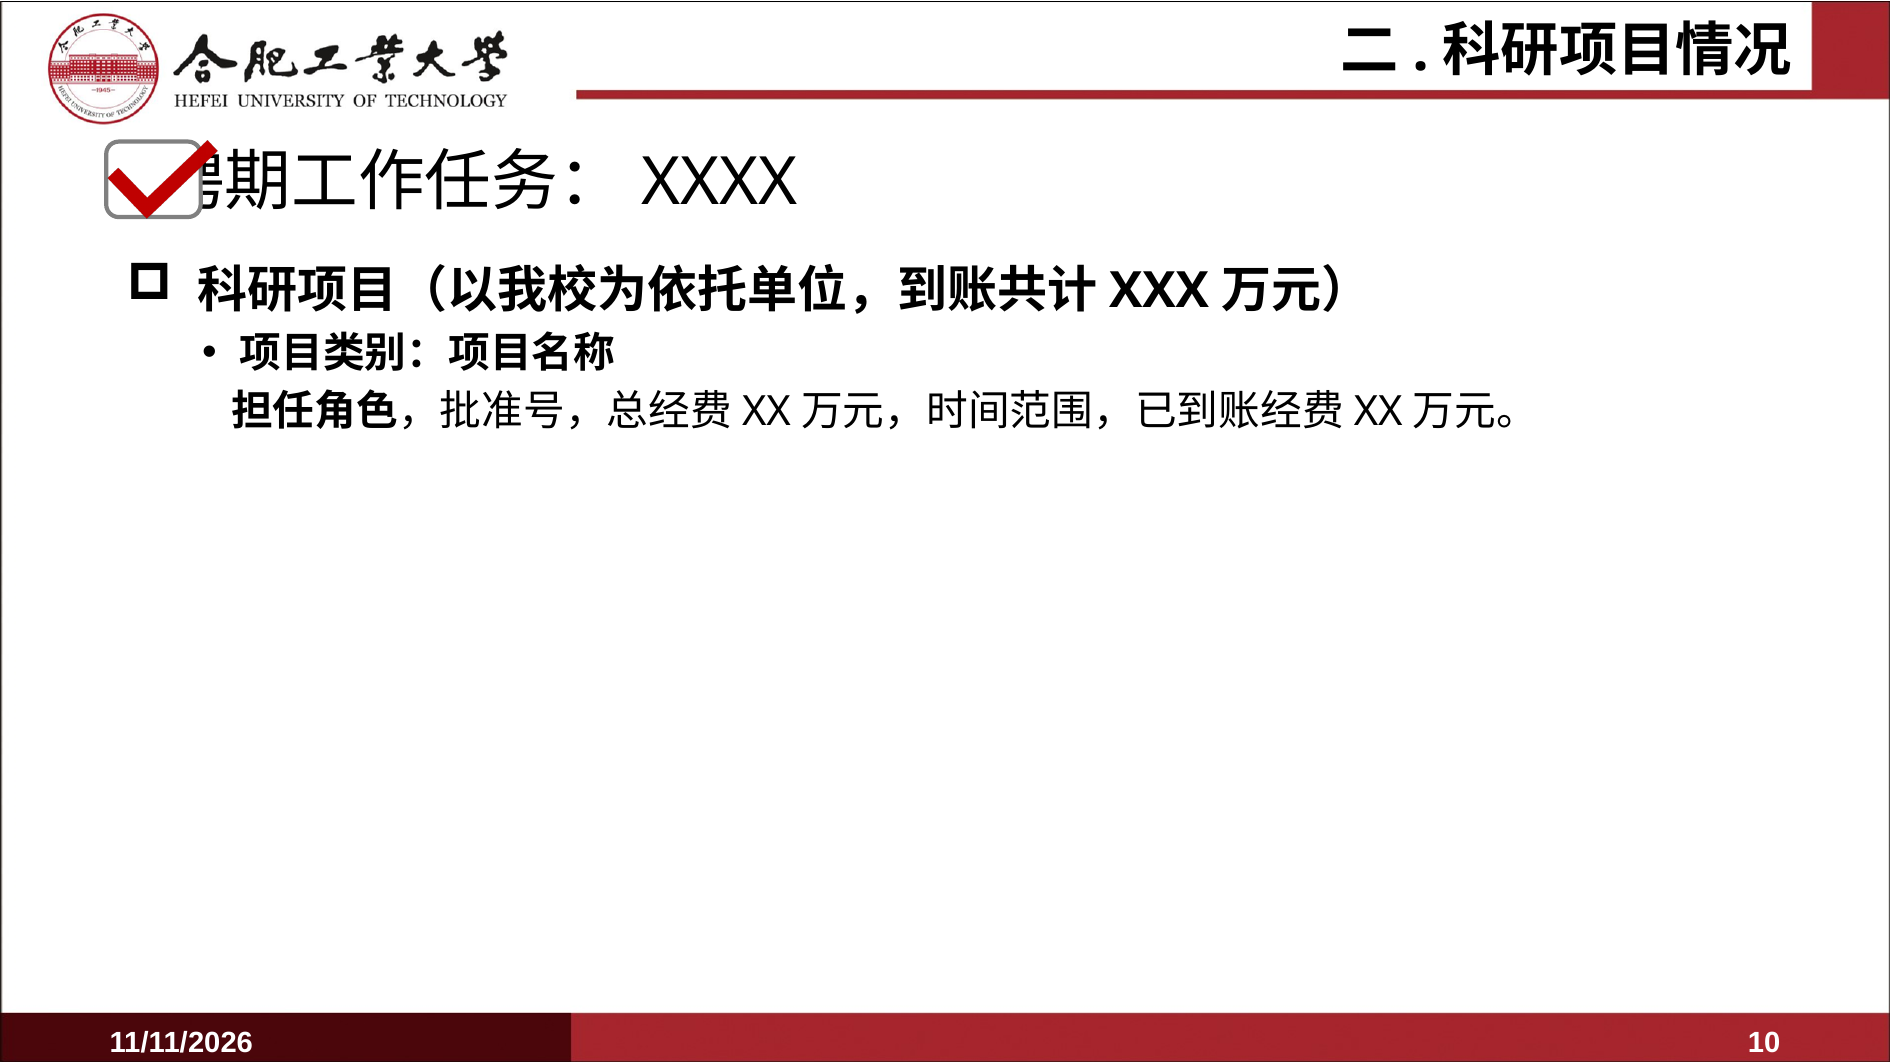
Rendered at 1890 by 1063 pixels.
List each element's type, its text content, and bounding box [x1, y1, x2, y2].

slide_number 9 [1354, 1015, 1796, 1063]
title 二.科研项目情况 [587, 0, 1808, 95]
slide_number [94, 1015, 536, 1063]
picture [0, 1, 1890, 1062]
list 聘期工作任务：XXXX 科研项目（以我校为依托单位，到账共计XXX万元） 项目类别：项目名称 担任角色，批准号，总经费XX万元，时间范围，已到账经费XX万元。 [37, 129, 1838, 981]
